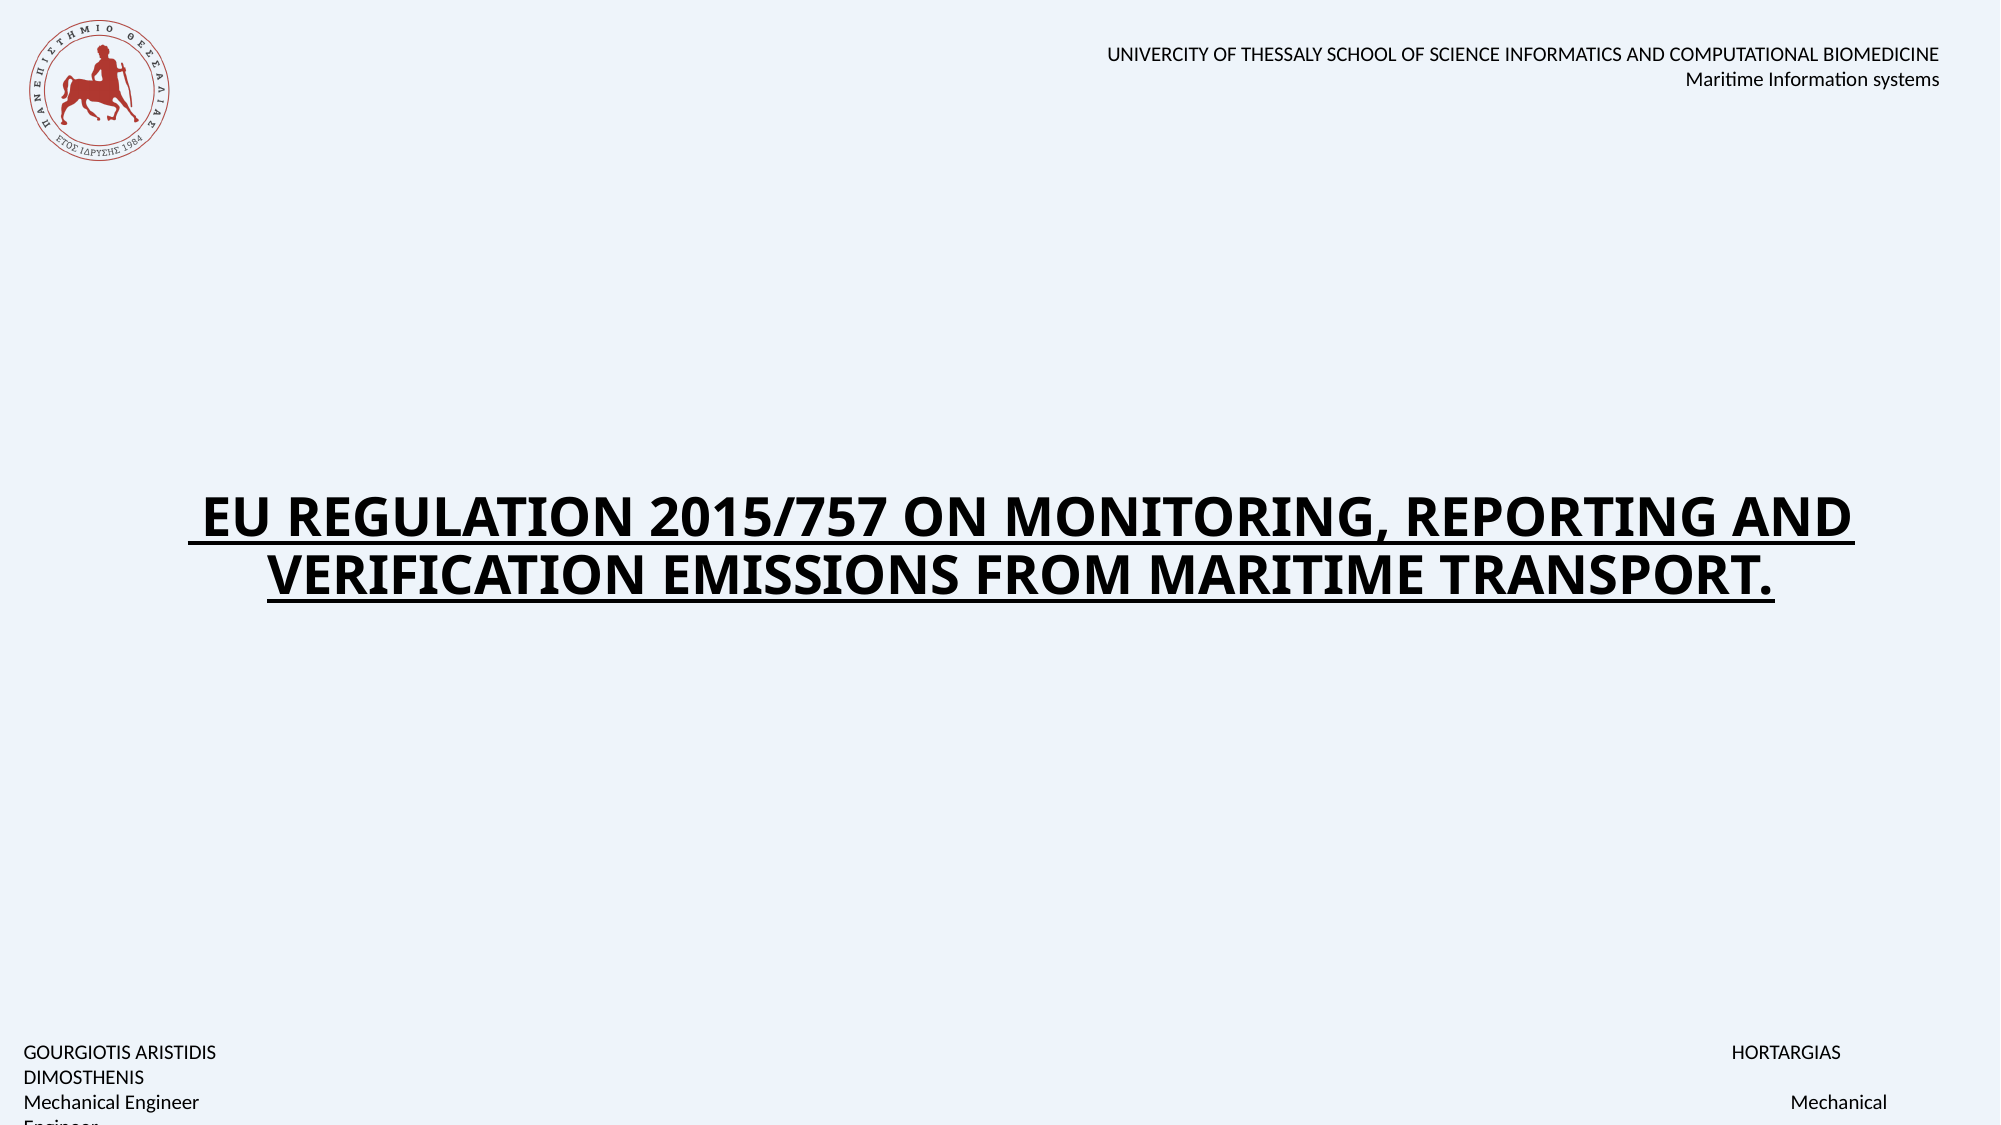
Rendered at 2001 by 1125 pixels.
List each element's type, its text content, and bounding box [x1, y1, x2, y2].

text_box GOURGIOTIS ARISTIDIS HORTARGIAS DIMOSTHENIS Mechanical Engineer Mechanical Engineer [8, 1030, 1984, 1125]
picture [27, 20, 172, 162]
title EU REGULATION 2015/757 ON MONITORING, REPORTING AND VERIFICATION EMISSIONS FROM MARITIME TRANSPORT. [136, 434, 1906, 614]
text_box UNIVERCITY OF THESSALY SCHOOL OF SCIENCE INFORMATICS AND COMPUTATIONAL BIOMEDICINE Maritime Information systems [229, 32, 1955, 98]
